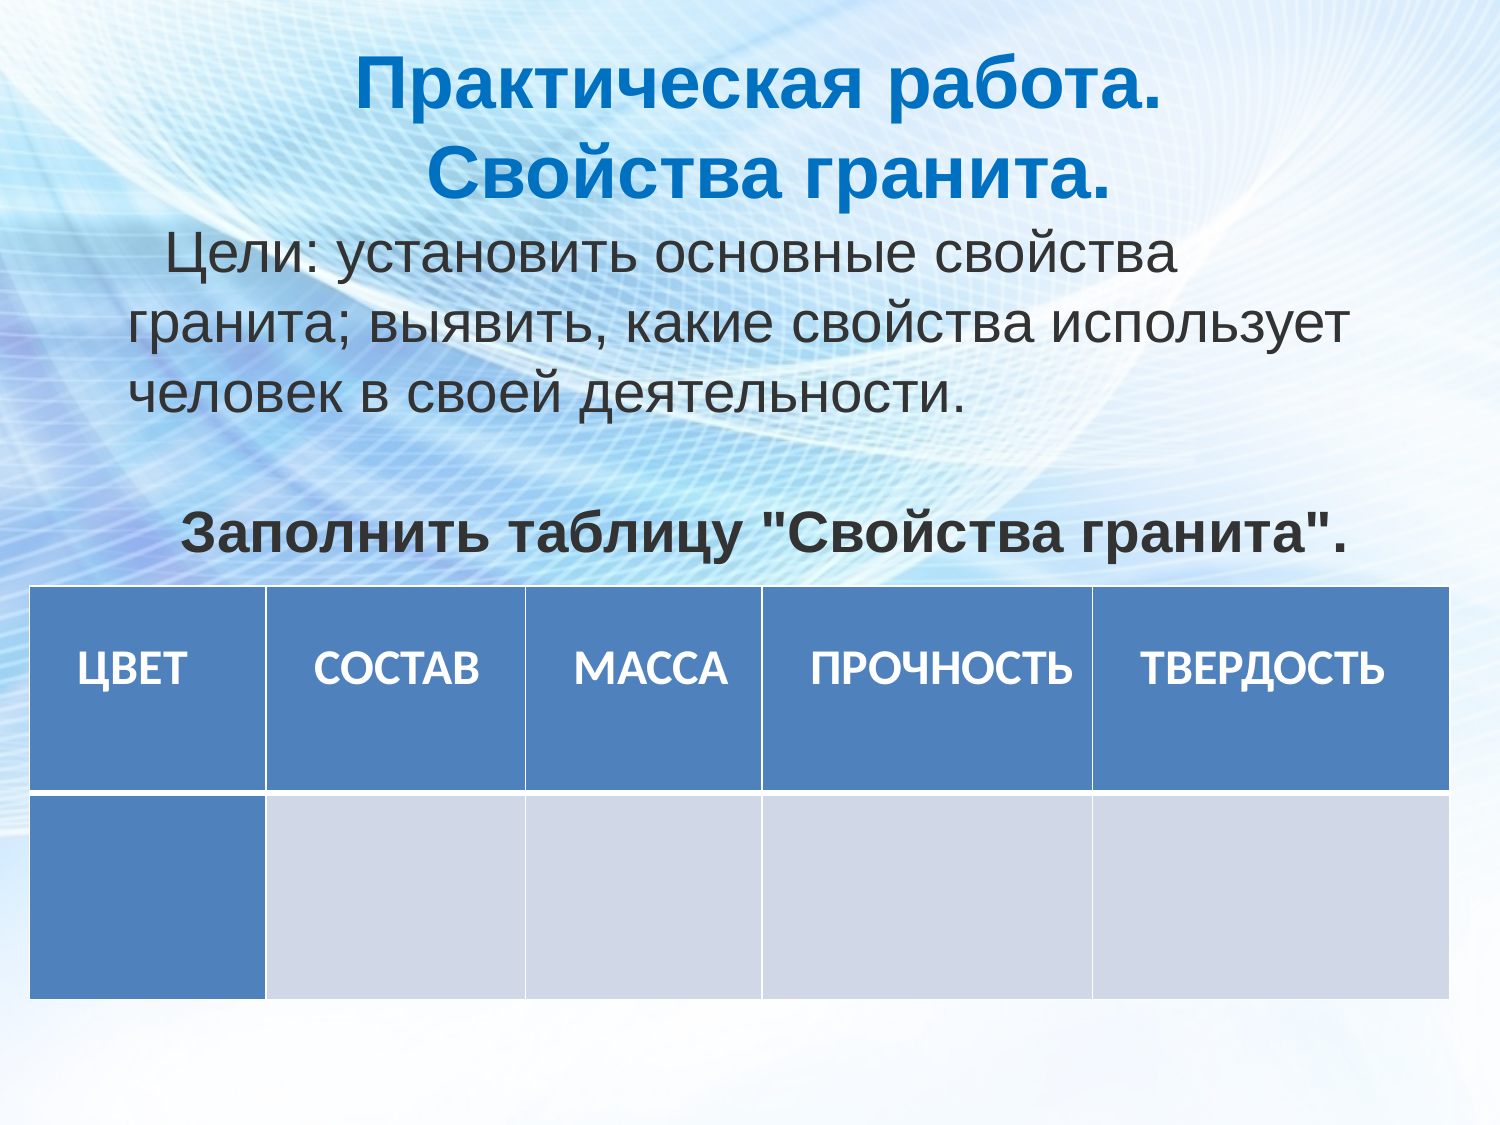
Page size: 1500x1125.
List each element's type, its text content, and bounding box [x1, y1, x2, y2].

text_box Практическая работа. Свойства гранита. Цели: установить основные свойства гранита; выявить, какие свойства использует человек в своей деятельности. Заполнить таблицу "Свойства гранита". [112, 26, 1390, 642]
table_header ТВЕРДОСТЬ [1093, 587, 1449, 790]
table_header ПРОЧНОСТЬ [763, 642, 1092, 790]
table_cell [1093, 796, 1449, 999]
table_cell [763, 796, 1092, 999]
table_header ЦВЕТ [30, 587, 265, 790]
table_header МАССА [526, 642, 761, 790]
table_cell [526, 796, 761, 999]
table_cell [30, 796, 265, 999]
table_header СОСТАВ [267, 642, 525, 790]
table_cell [267, 796, 525, 999]
